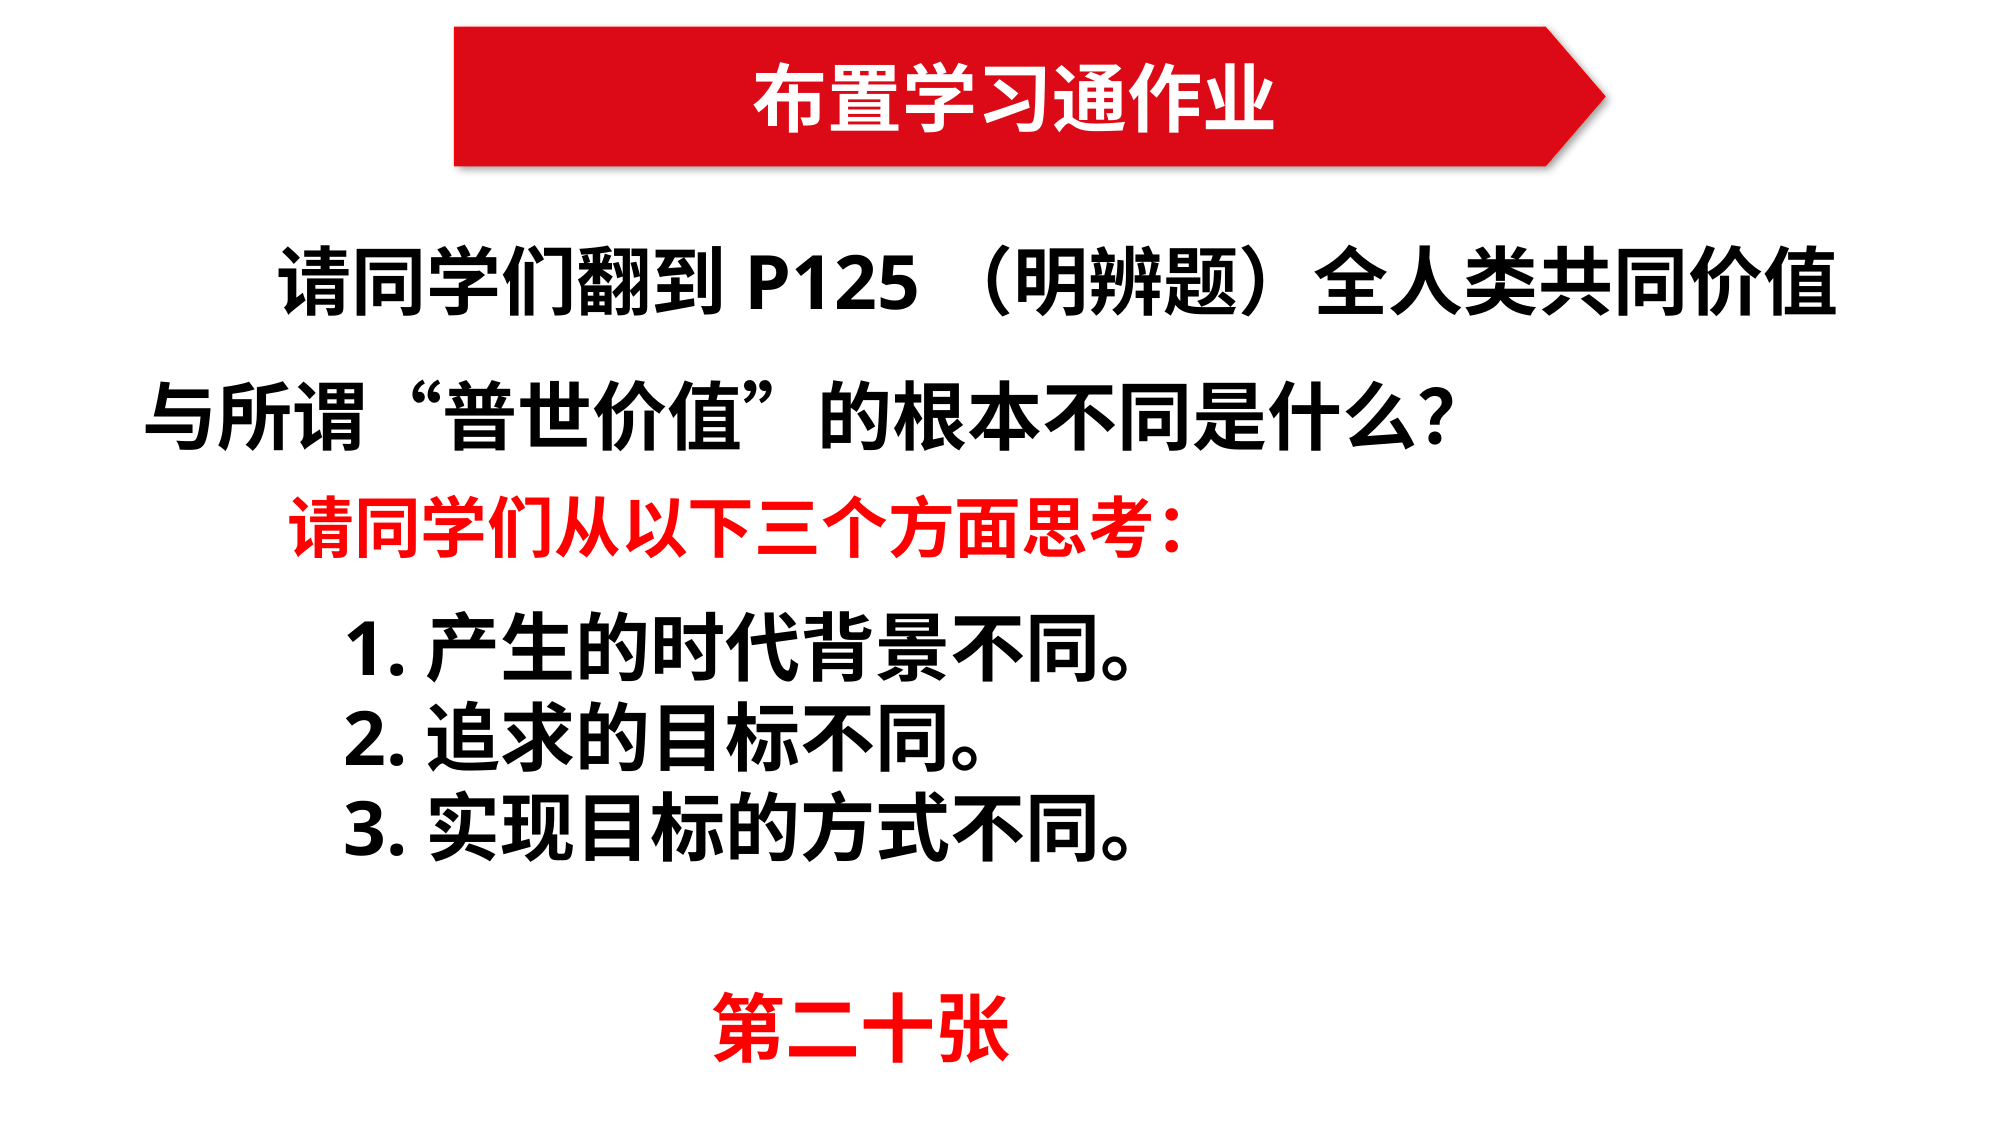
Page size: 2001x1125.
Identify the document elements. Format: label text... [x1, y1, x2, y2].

text_box 第二十张 [695, 973, 1824, 1079]
text_box 布置学习通作业 [453, 26, 1606, 167]
text_box 请同学们从以下三个方面思考： [272, 478, 1682, 574]
text_box 请同学们翻到P125（明辨题）全人类共同价值与所谓“普世价值”的根本不同是什么？ [127, 182, 1905, 467]
text_box 1.产生的时代背景不同。 2.追求的目标不同。 3.实现目标的方式不同。 [328, 592, 2000, 878]
